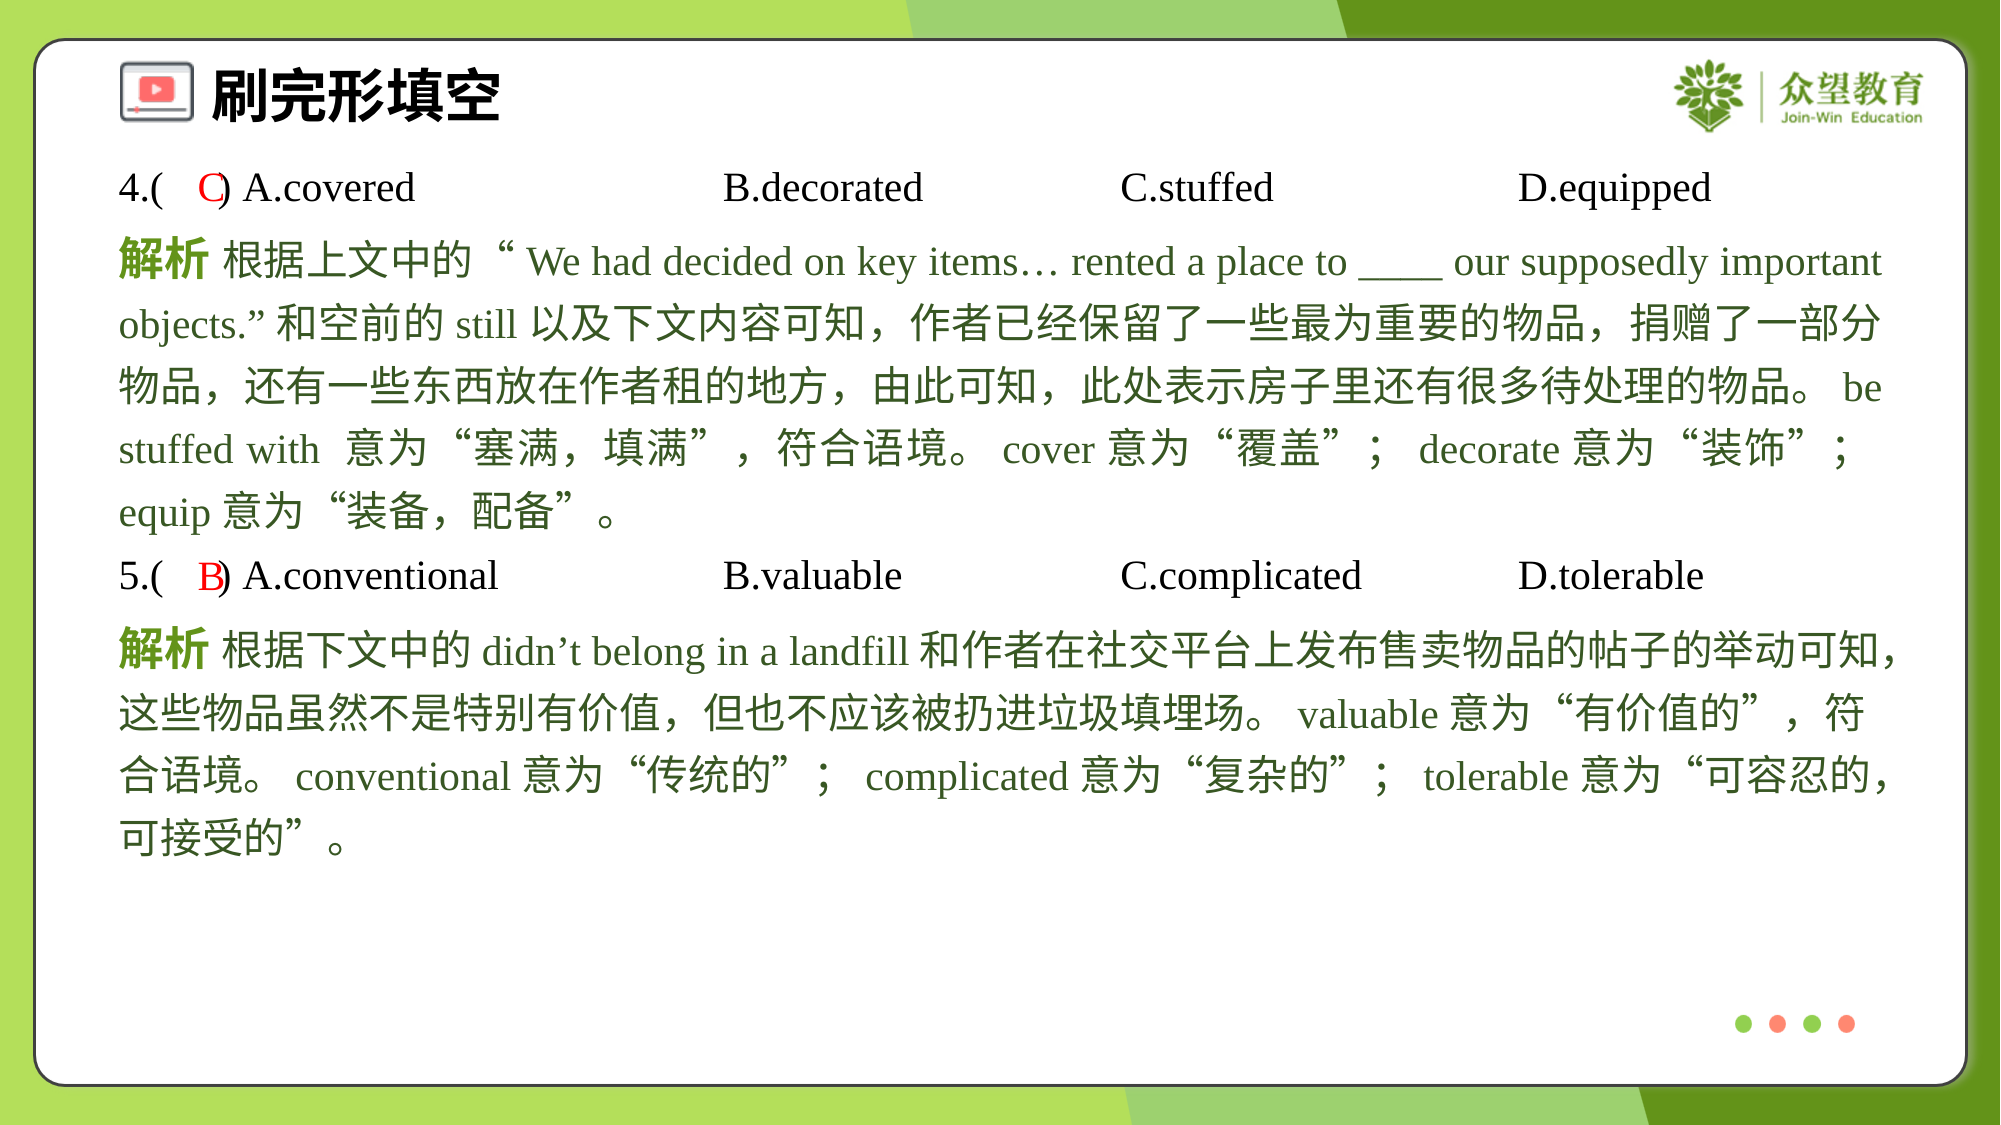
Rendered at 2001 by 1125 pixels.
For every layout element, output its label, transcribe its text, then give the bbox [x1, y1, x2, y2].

text_box 4.( ) A.covered B.decorated C.stuffed D.equipped [231, 146, 1883, 204]
text_box C [192, 146, 231, 205]
text_box 解析 根据下文中的didn’t belong in a landfill和作者在社交平台上发布售卖物品的帖子的举动可知，这些物品虽然不是特别有价值，但也不应该被扔进垃圾填埋场。valuable意为“有价值的”，符合语境。conventional意为“传统的”；complicated意为“复杂的”；tolerable意为“可容忍的，可接受的”。 [118, 605, 1883, 857]
text_box 5.( ) A.conventional B.valuable C.complicated D.tolerable [231, 535, 1883, 593]
text_box 4.( ) A.covered B.decorated C.stuffed D.equipped [118, 146, 192, 204]
text_box 5.( ) A.conventional B.valuable C.complicated D.tolerable [118, 535, 192, 593]
text_box 解析 根据上文中的“We had decided on key items… rented a place to ____ our supposedly important objects.”和空前的still以及下文内容可知，作者已经保留了一些最为重要的物品，捐赠了一部分物品，还有一些东西放在作者租的地方，由此可知，此处表示房子里还有很多待处理的物品。be stuffed with 意为“塞满，填满”，符合语境。cover意为“覆盖”；decorate意为“装饰”；equip意为“装备，配备”。 [118, 215, 1883, 530]
text_box B [192, 535, 231, 594]
picture [0, 0, 2000, 1125]
